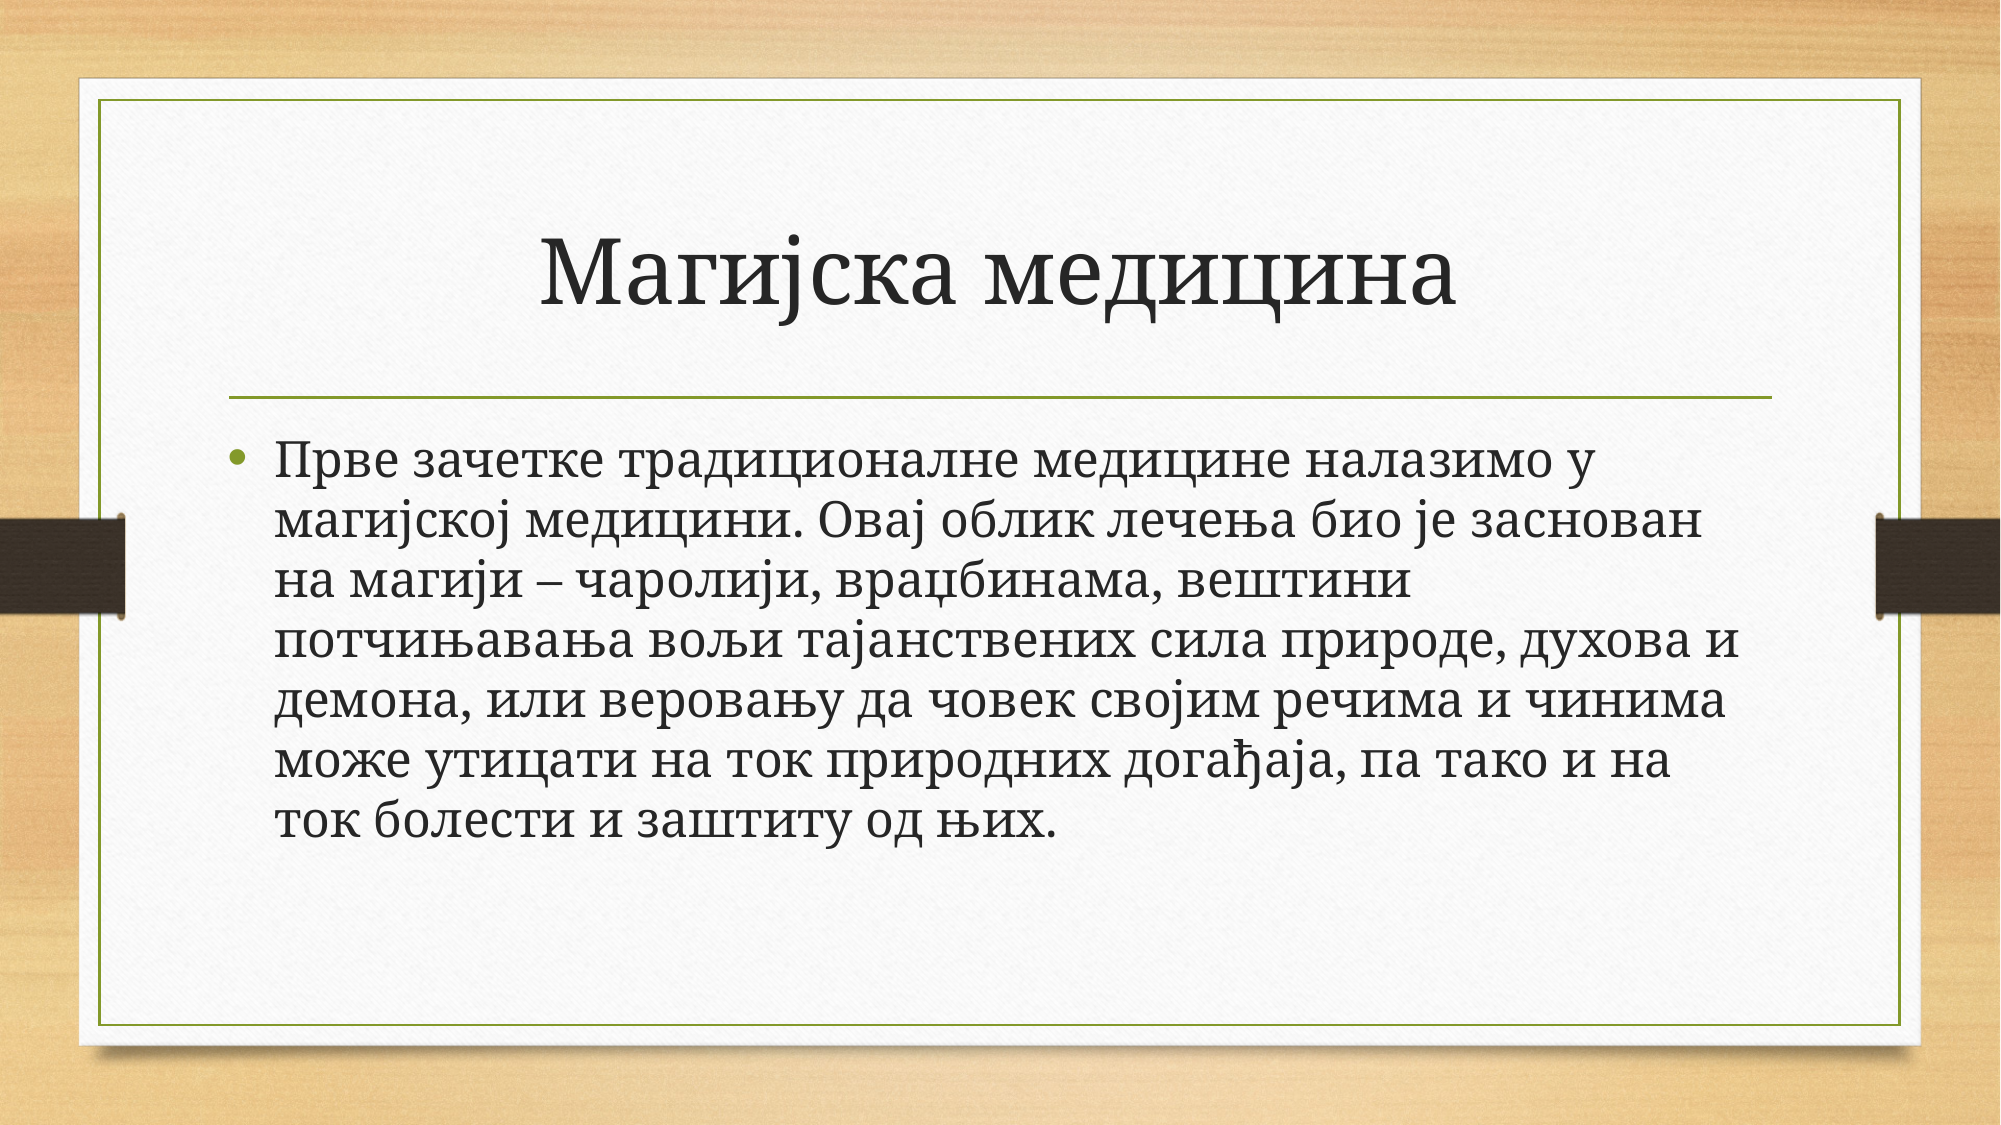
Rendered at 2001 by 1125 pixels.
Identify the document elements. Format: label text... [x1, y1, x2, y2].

list Прве зачетке традиционалне медицине налазимо у магијској медицини. Овај облик лечења био је заснован на магији – чаролији, враџбинама, вештини потчињавања вољи тајанствених сила природе, духова и демона, или веровању да човек својим речима и чинима може утицати на ток природних догађаја, па тако и на ток болести и заштиту од њих. [212, 419, 1788, 964]
picture [0, 0, 2001, 1125]
title Магијска медицина [212, 161, 1788, 375]
